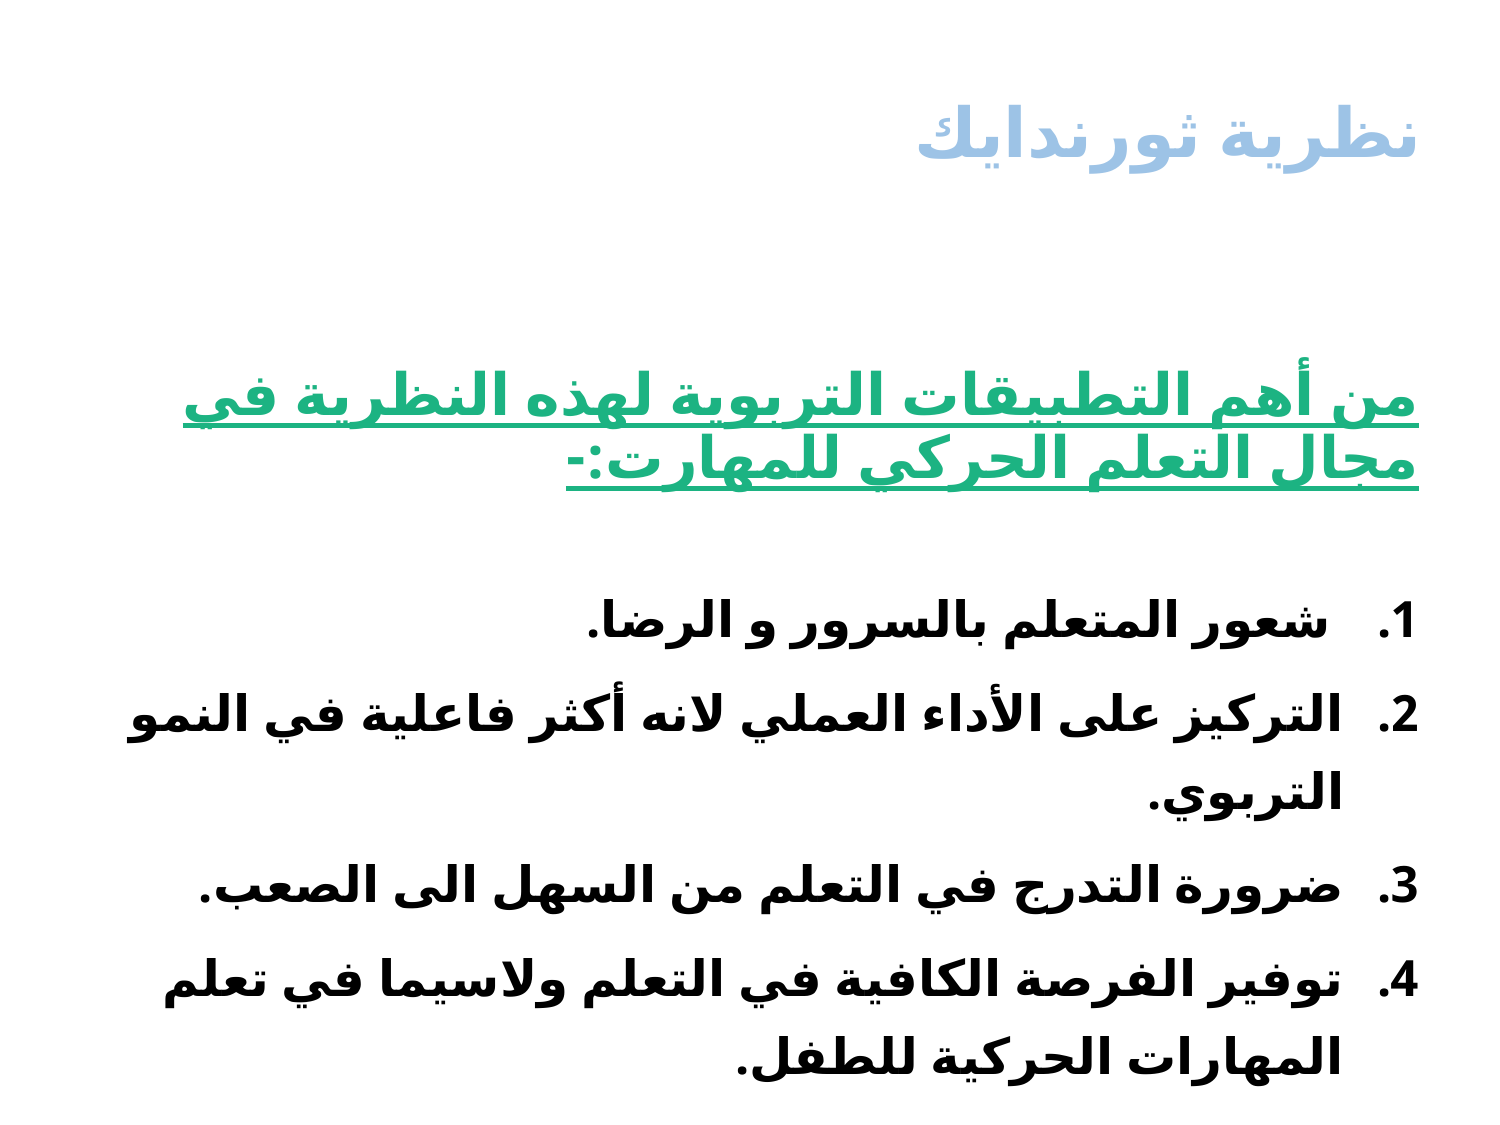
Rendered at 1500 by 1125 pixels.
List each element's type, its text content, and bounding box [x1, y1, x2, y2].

title نظرية ثورندايك [62, 48, 1438, 222]
list من أهم التطبيقات التربوية لهذه النظرية في مجال التعلم الحركي للمهارت:- شعور المتعلم بالسرور و الرضا. التركيز على الأداء العملي لانه أكثر فاعلية في النمو التربوي. ضرورة التدرج في التعلم من السهل الى الصعب. توفير الفرصة الكافية في التعلم ولاسيما في تعلم المهارات الحركية للطفل. [16, 281, 1442, 1005]
